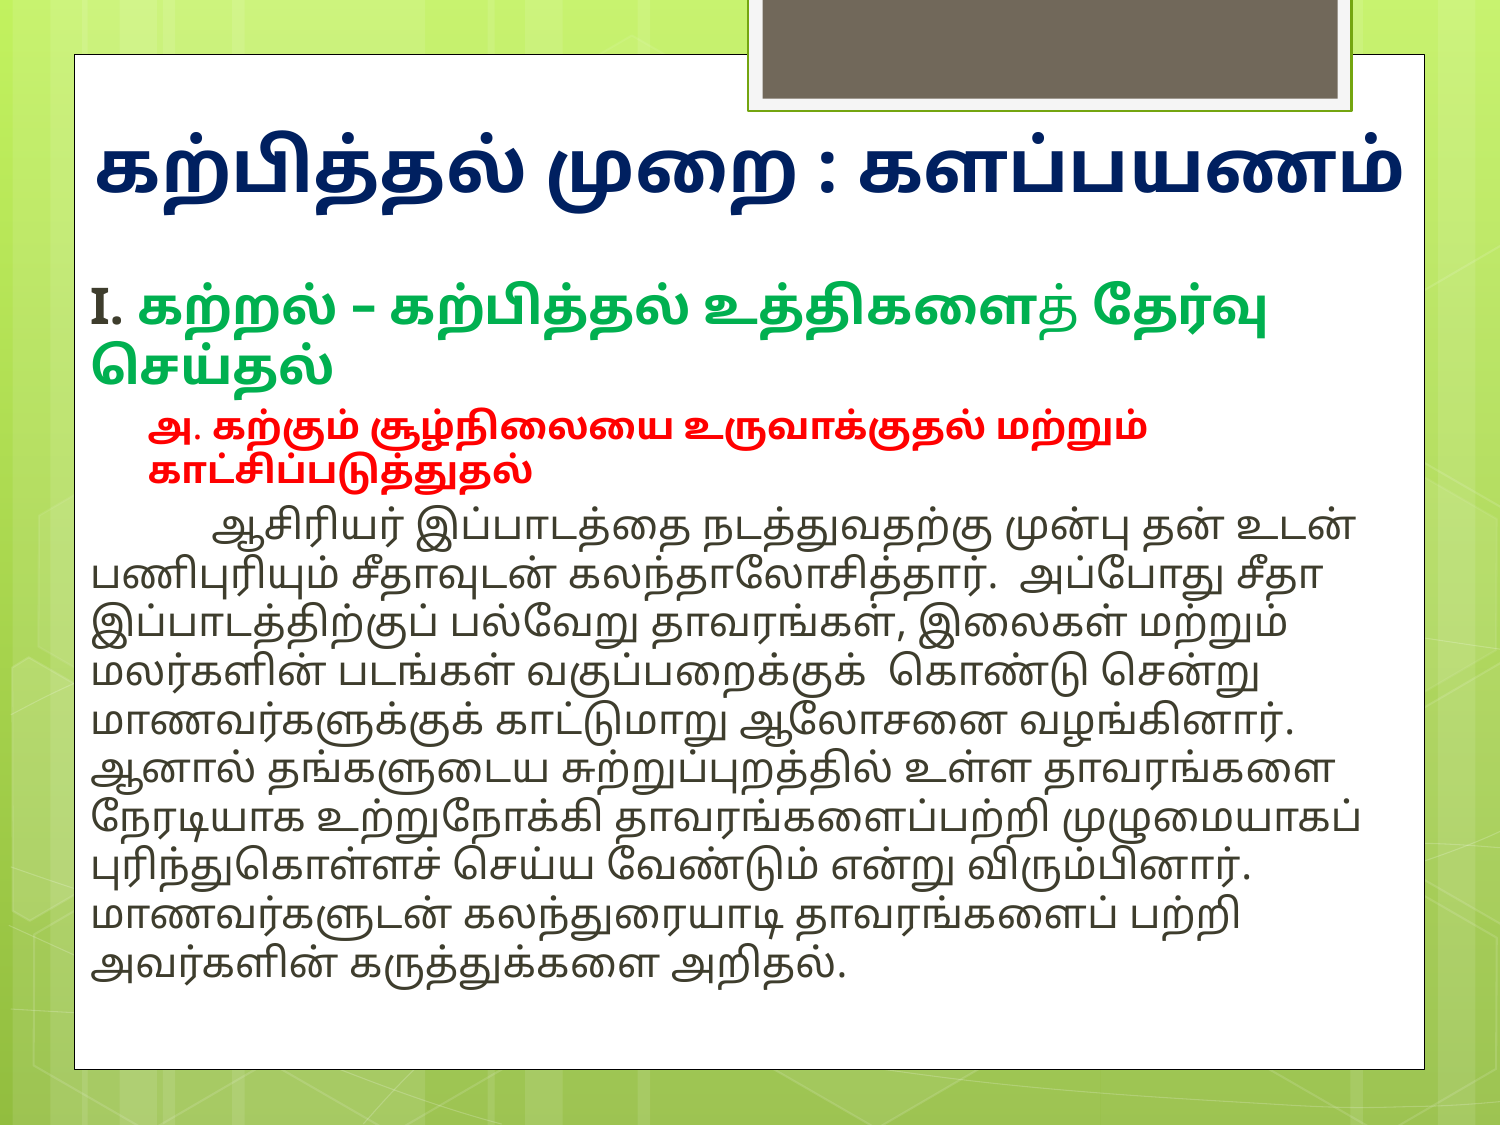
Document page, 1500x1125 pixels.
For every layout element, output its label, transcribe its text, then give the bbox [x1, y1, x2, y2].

list கற்பித்தல் முறை : களப்பயணம் I. கற்றல் – கற்பித்தல் உத்திகளைத் தேர்வு செய்தல் அ. கற்கும் சூழ்நிலையை உருவாக்குதல் மற்றும் காட்சிப்படுத்துதல் ஆசிரியர் இப்பாடத்தை நடத்துவதற்கு முன்பு தன் உடன் பணிபுரியும் சீதாவுடன் கலந்தாலோசித்தார். அப்போது சீதா இப்பாடத்திற்குப் பல்வேறு தாவரங்கள், இலைகள் மற்றும் மலர்களின் படங்கள் வகுப்பறைக்குக் கொண்டு சென்று மாணவர்களுக்குக் காட்டுமாறு ஆலோசனை வழங்கினார். ஆனால் தங்களுடைய சுற்றுப்புறத்தில் உள்ள தாவரங்களை நேரடியாக உற்றுநோக்கி தாவரங்களைப்பற்றி முழுமையாகப் புரிந்துகொள்ளச் செய்ய வேண்டும் என்று விரும்பினார். மாணவர்களுடன் கலந்துரையாடி தாவரங்களைப் பற்றி அவர்களின் கருத்துக்களை அறிதல். [75, 112, 1425, 1063]
